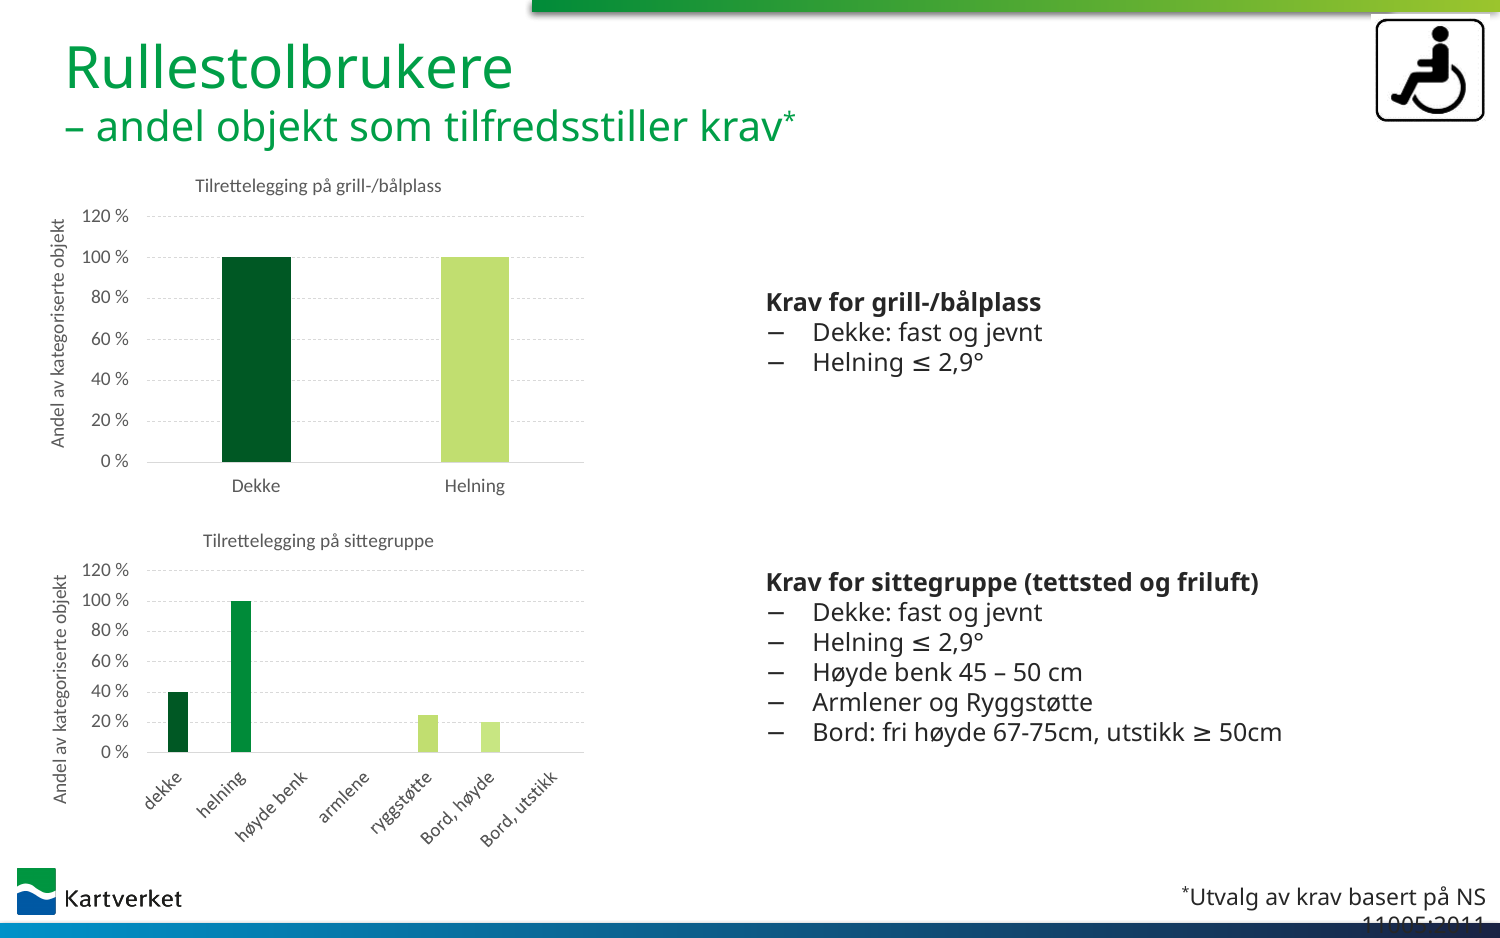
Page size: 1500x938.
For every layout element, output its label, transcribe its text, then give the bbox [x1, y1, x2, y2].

picture [41, 520, 596, 859]
picture [41, 166, 596, 505]
text_box *Utvalg av krav basert på NS 11005:2011 [1068, 873, 1500, 938]
picture [1371, 13, 1491, 127]
text_box Krav for grill-/bålplass Dekke: fast og jevnt Helning ≤ 2,9° [750, 279, 1452, 384]
text_box Krav for sittegruppe (tettsted og friluft) Dekke: fast og jevnt Helning ≤ 2,9° Høyde benk 45 – 50 cm Armlener og Ryggstøtte Bord: fri høyde 67-75cm, utstikk ≥ 50cm [750, 559, 1500, 754]
text_box Rullestolbrukere – andel objekt som tilfredsstiller krav* [49, 14, 1431, 158]
